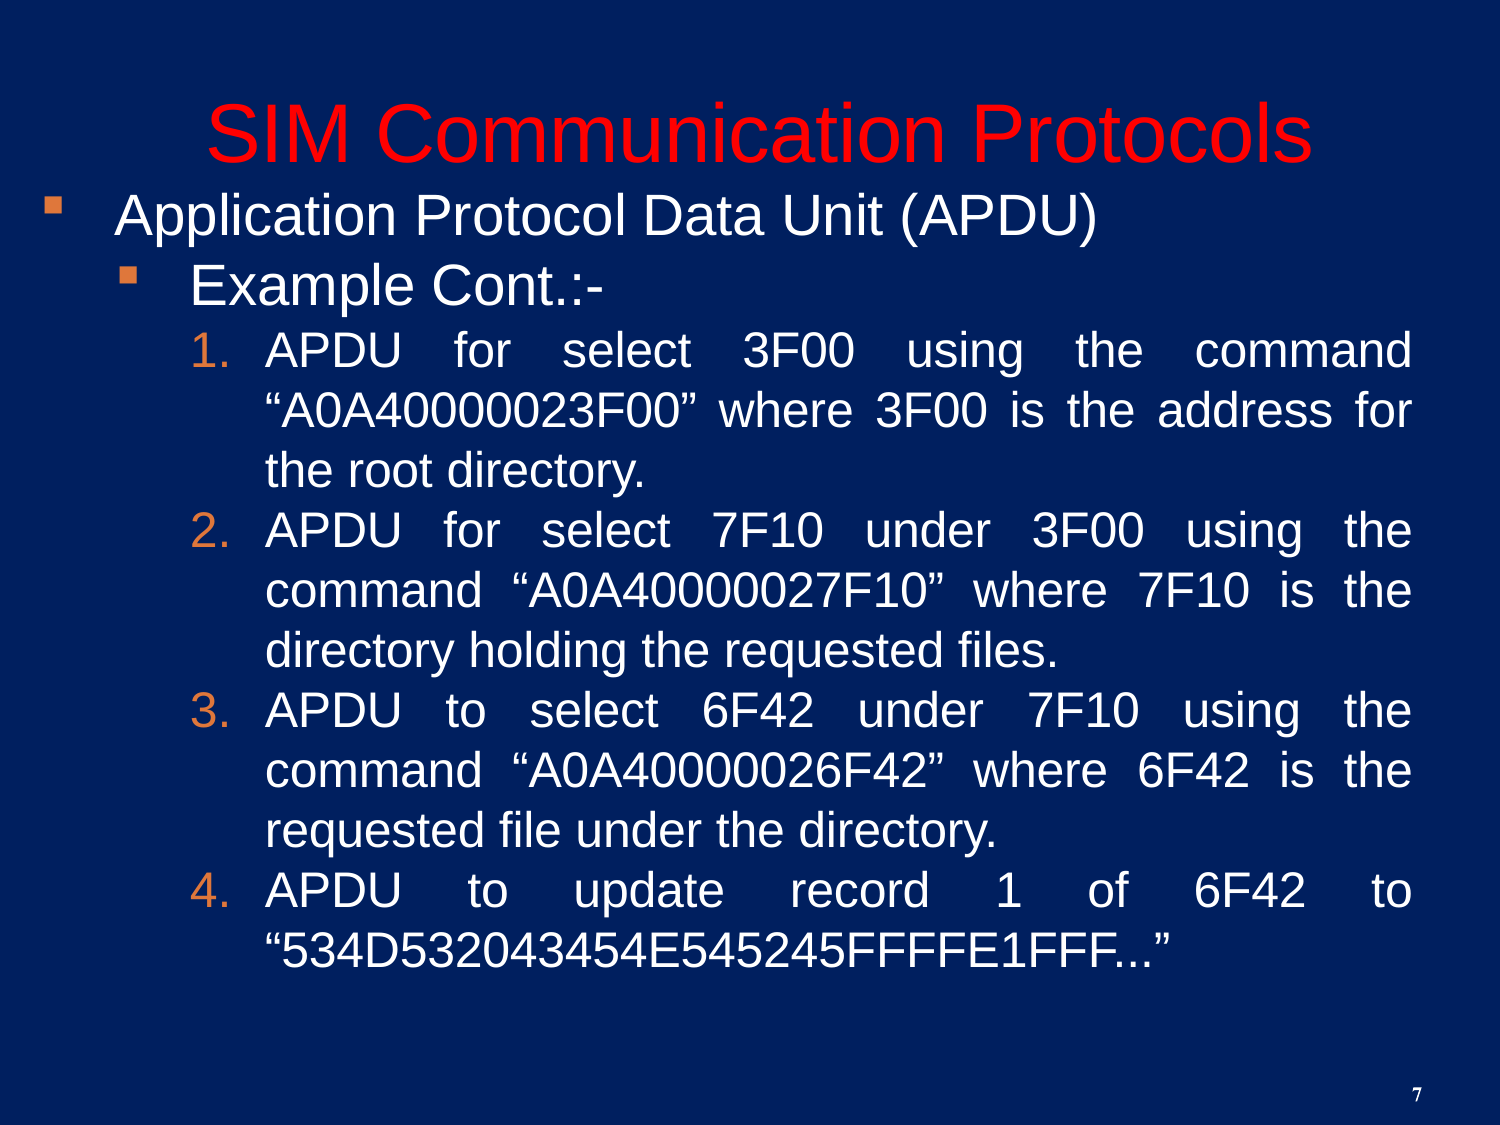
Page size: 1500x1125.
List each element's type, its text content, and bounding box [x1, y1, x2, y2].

title SIM Communication Protocols [44, 53, 1456, 267]
text_box Application Protocol Data Unit (APDU) Example Cont.:- APDU for select 3F00 using the command “A0A40000023F00” where 3F00 is the address for the root directory. APDU for select 7F10 under 3F00 using the command “A0A40000027F10” where 7F10 is the directory holding the requested files. APDU to select 6F42 under 7F10 using the command “A0A40000026F42” where 6F42 is the requested file under the directory. APDU to update record 1 of 6F42 to “534D532043454E545245FFFFE1FFF...” [37, 177, 1413, 978]
text_box [1412, 1087, 1422, 1102]
